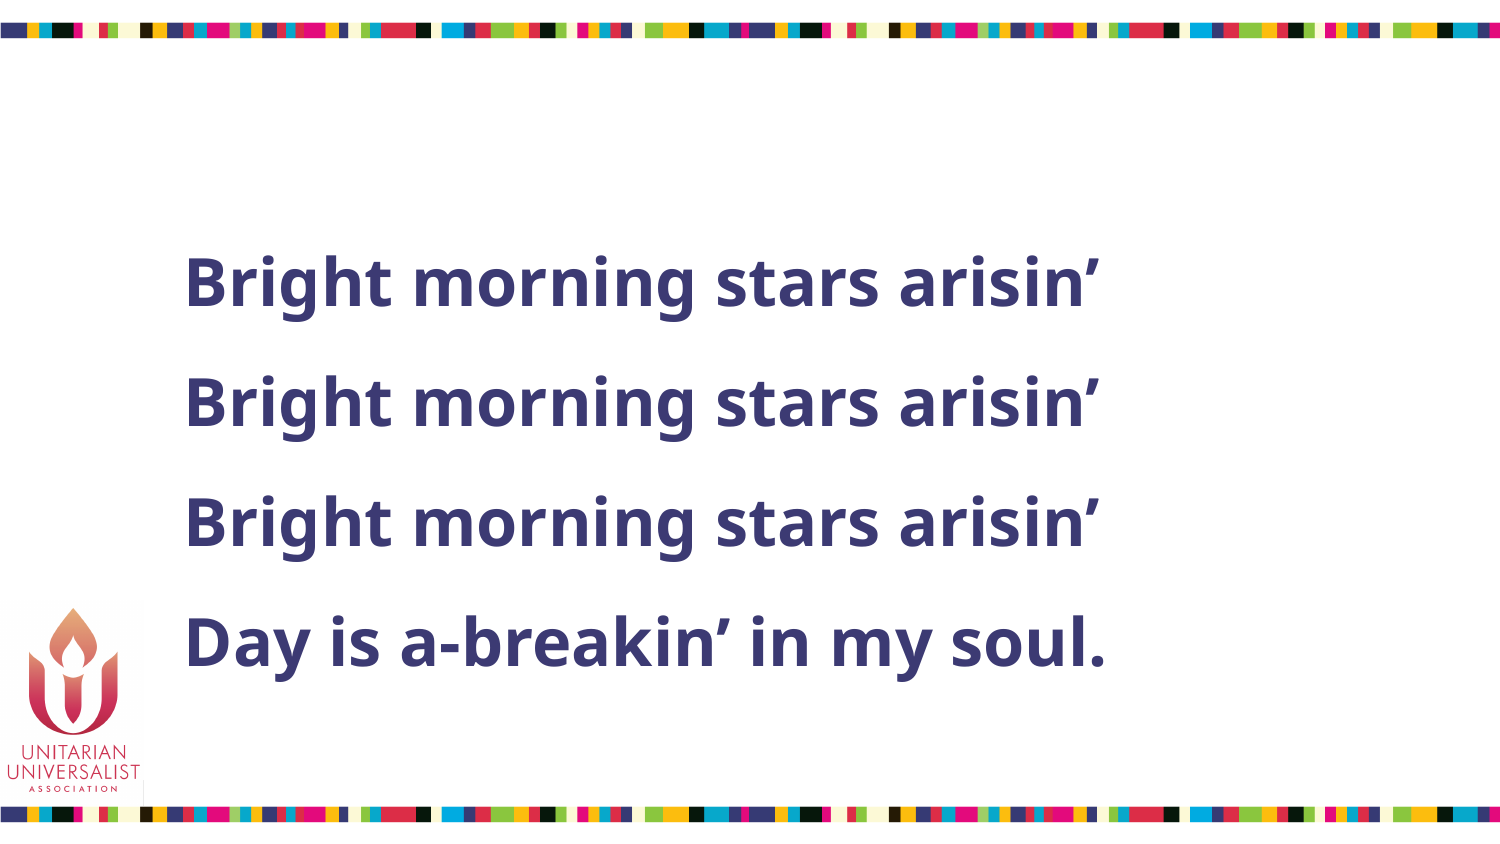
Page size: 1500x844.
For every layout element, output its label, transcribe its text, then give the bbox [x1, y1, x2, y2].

picture [0, 600, 1500, 824]
text_box Bright morning stars arisin’ Bright morning stars arisin’ Bright morning stars arisin’ Day is a-breakin’ in my soul. [168, 184, 1421, 695]
picture [0, 22, 1500, 40]
